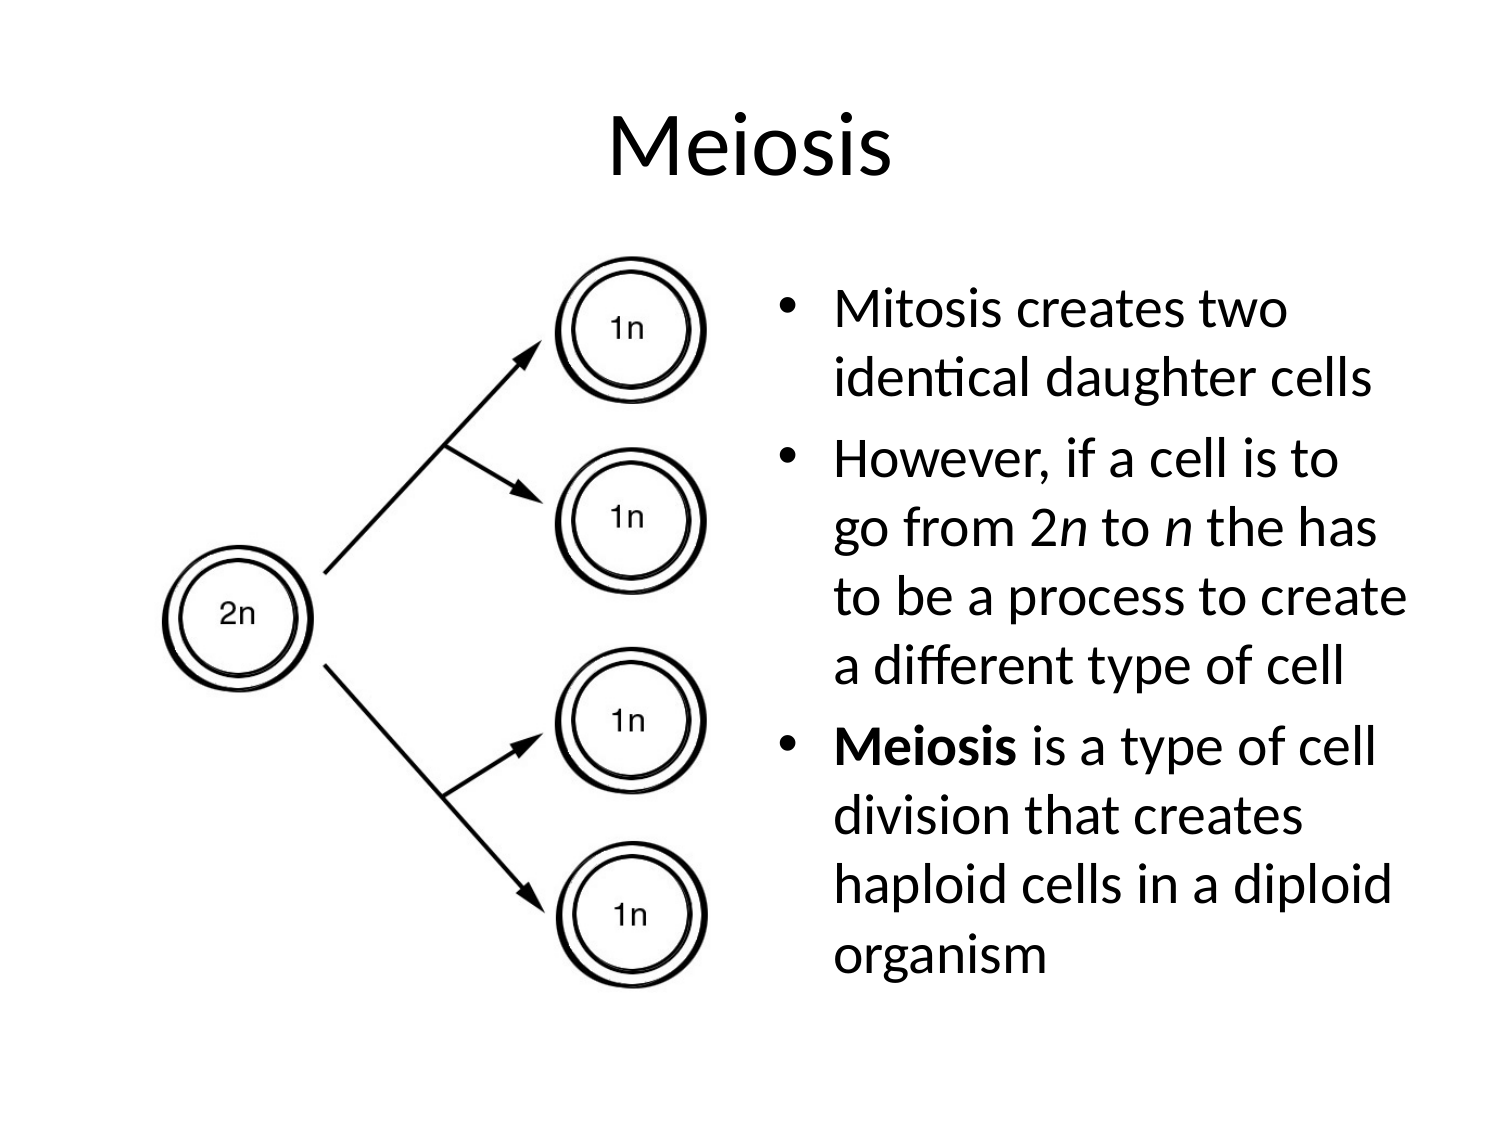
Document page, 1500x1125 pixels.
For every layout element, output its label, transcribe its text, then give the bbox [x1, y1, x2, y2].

picture [137, 212, 722, 1046]
list Mitosis creates two identical daughter cells However, if a cell is to go from 2n to n the has to be a process to create a different type of cell Meiosis is a type of cell division that creates haploid cells in a diploid organism [762, 262, 1425, 1005]
title Meiosis [75, 45, 1425, 233]
